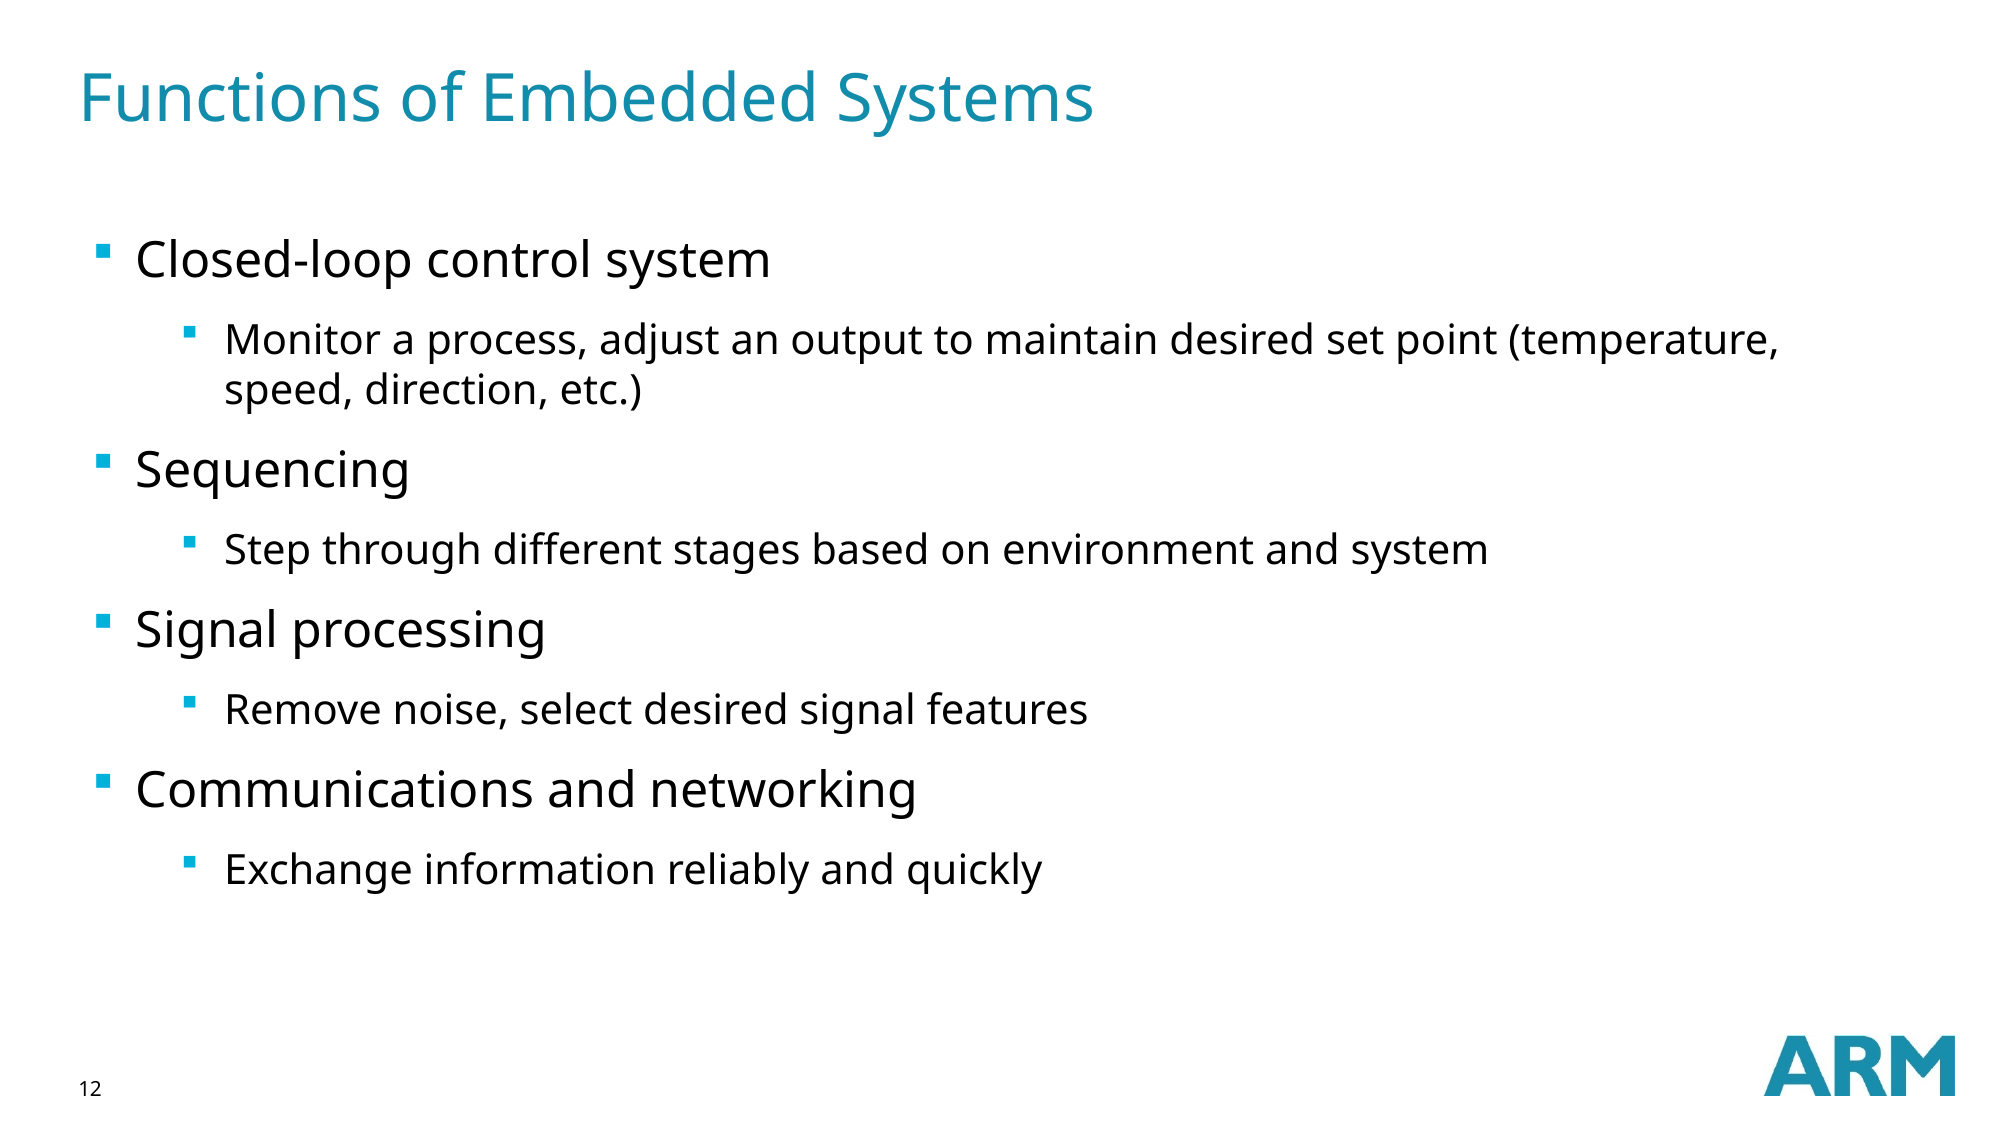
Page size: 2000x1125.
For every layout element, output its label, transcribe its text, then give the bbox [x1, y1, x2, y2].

picture [1763, 1035, 1955, 1096]
title Functions of Embedded Systems [78, 55, 1910, 150]
list Closed-loop control system Monitor a process, adjust an output to maintain desired set point (temperature, speed, direction, etc.) Sequencing Step through different stages based on environment and system Signal processing Remove noise, select desired signal features Communications and networking Exchange information reliably and quickly [92, 227, 1902, 996]
